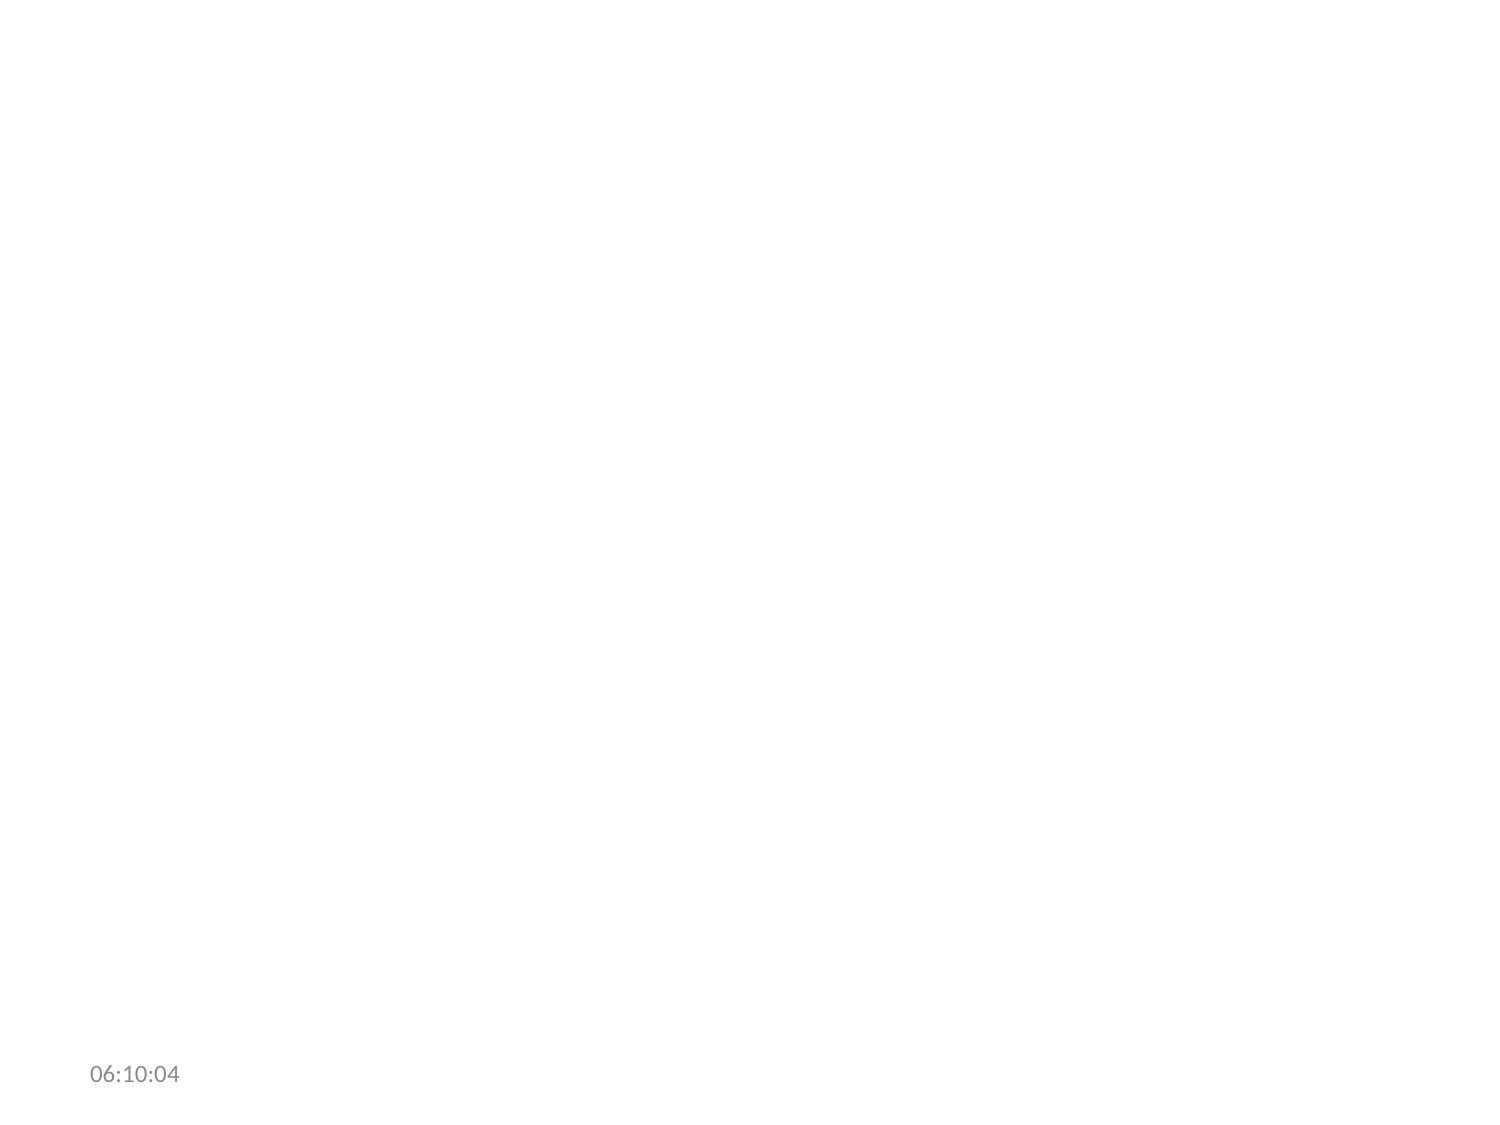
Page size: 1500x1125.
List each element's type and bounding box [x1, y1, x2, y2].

slide_number [75, 1042, 425, 1103]
